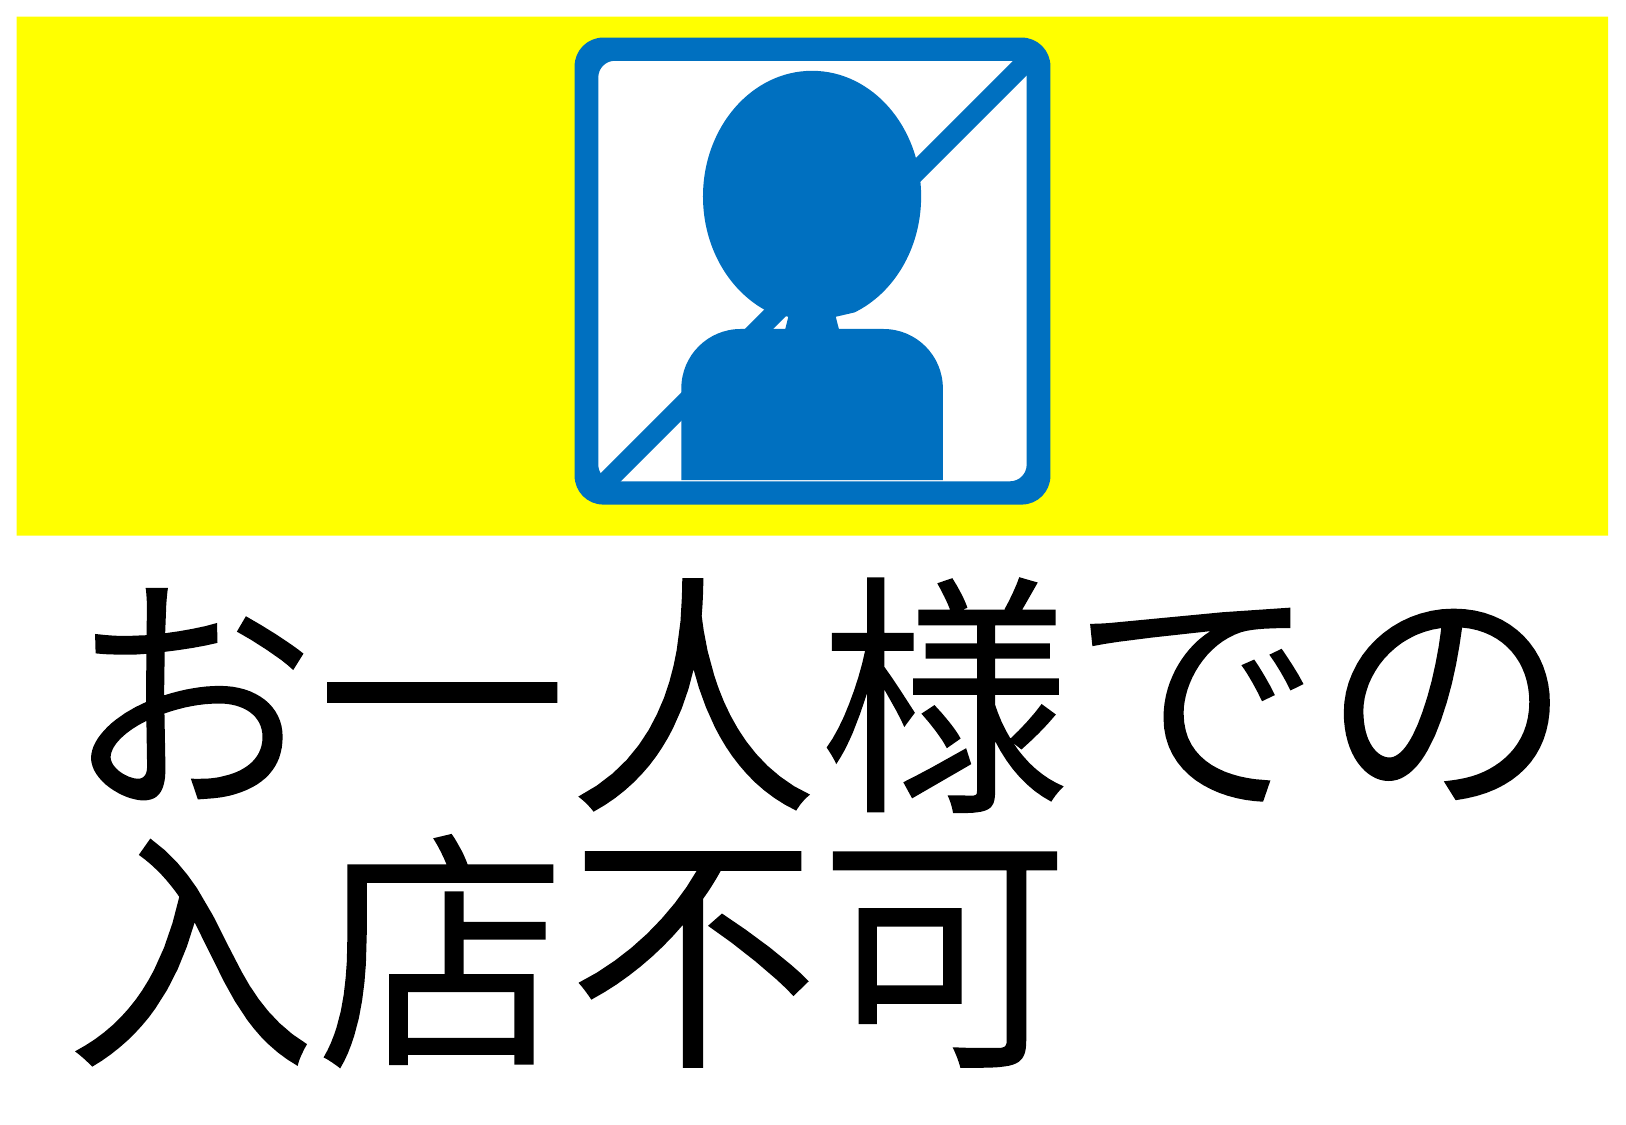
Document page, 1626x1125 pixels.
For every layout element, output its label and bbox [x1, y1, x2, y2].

text_box [14, 15, 1610, 538]
text_box [574, 37, 1051, 505]
